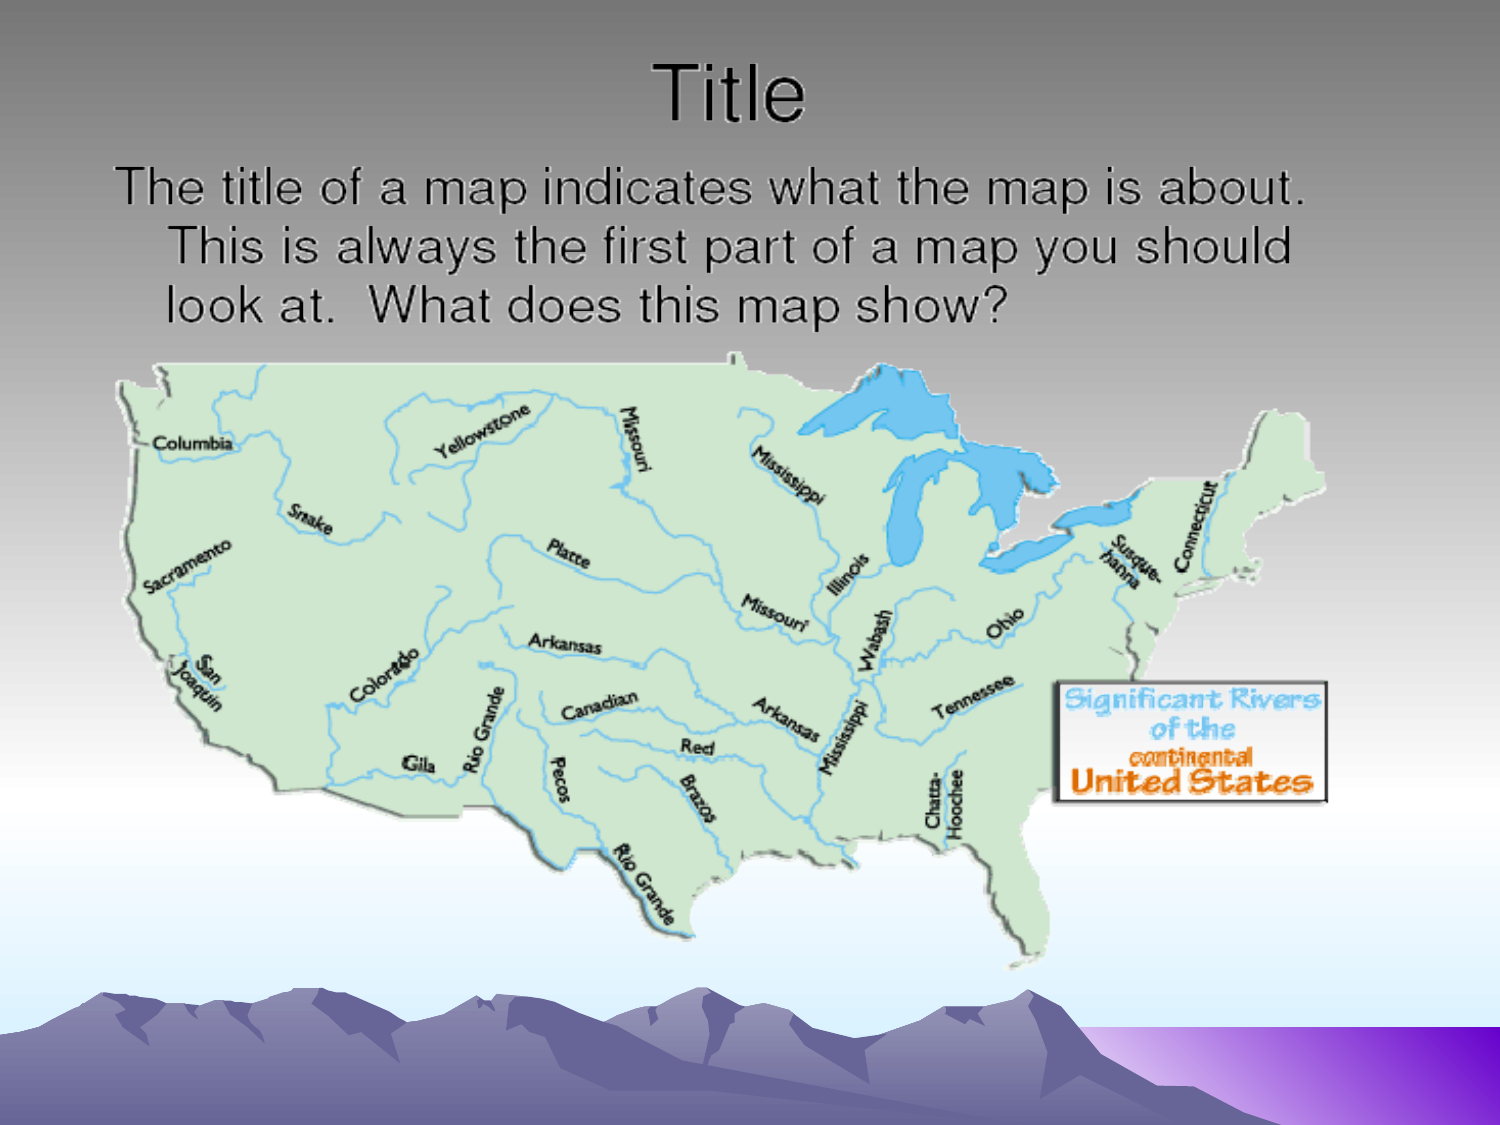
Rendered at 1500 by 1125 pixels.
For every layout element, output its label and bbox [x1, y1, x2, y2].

list [74, 24, 1426, 1001]
